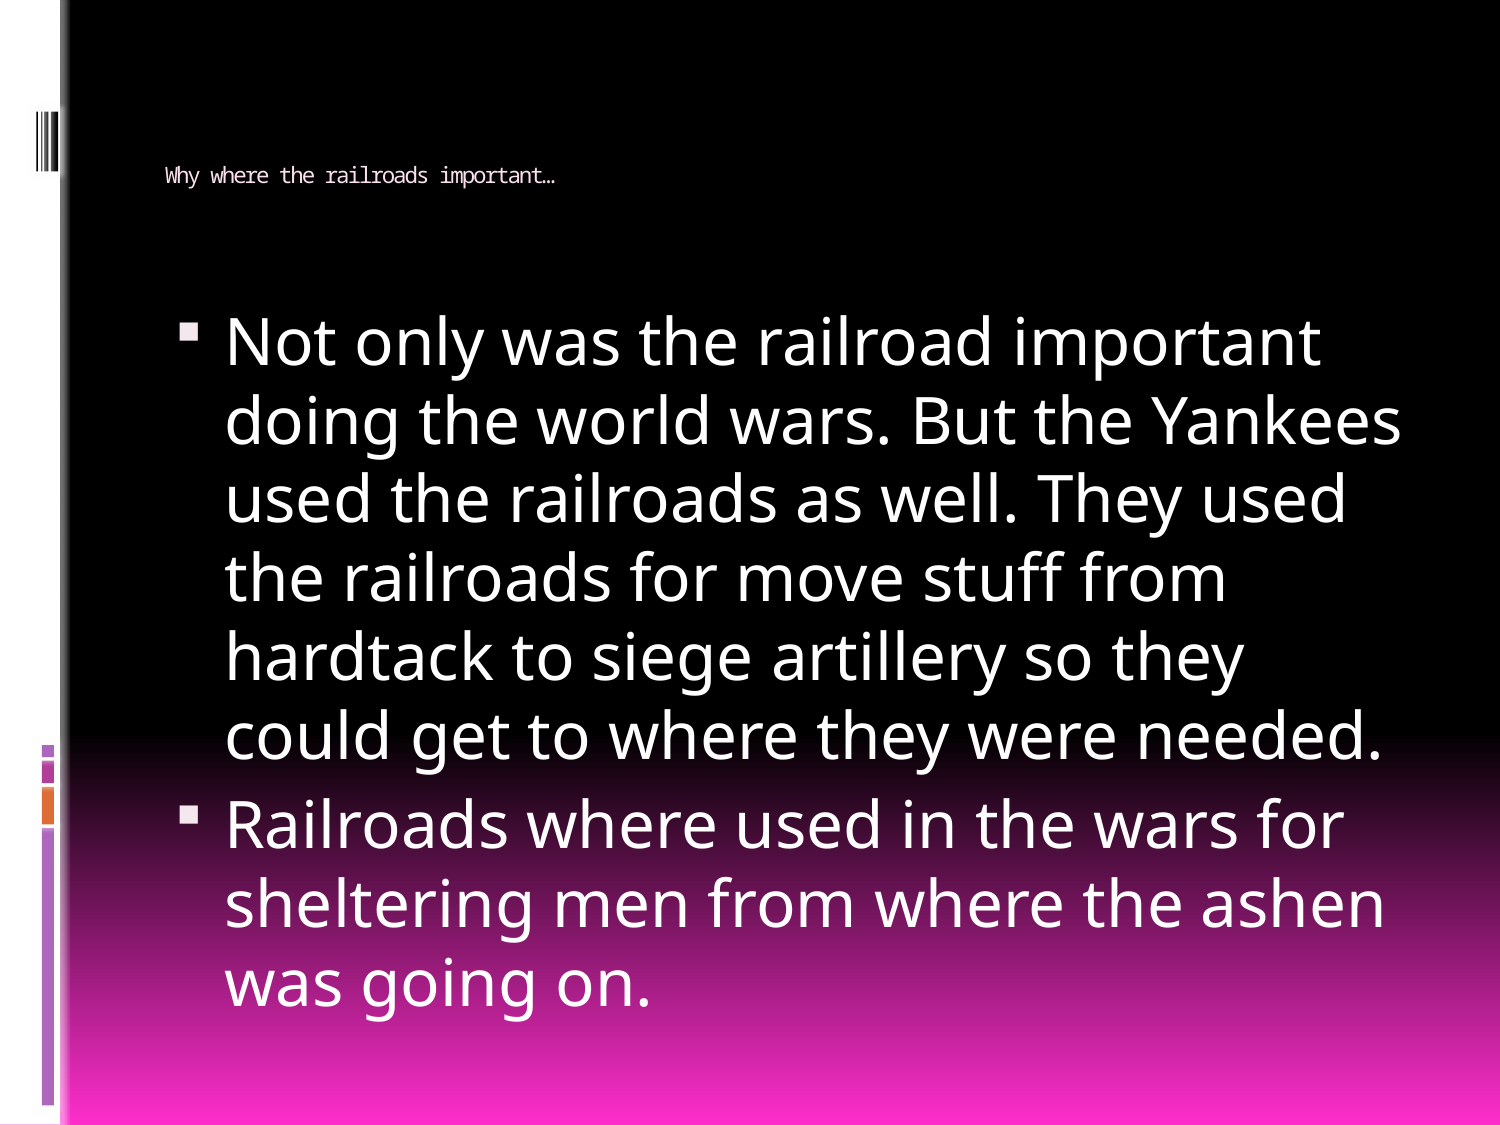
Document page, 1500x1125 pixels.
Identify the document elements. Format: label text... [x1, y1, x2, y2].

list Not only was the railroad important doing the world wars. But the Yankees used the railroads as well. They used the railroads for move stuff from hardtack to siege artillery so they could get to where they were needed. Railroads where used in the wars for sheltering men from where the ashen was going on. [150, 292, 1425, 1043]
title Why where the railroads important… [150, 83, 1425, 234]
